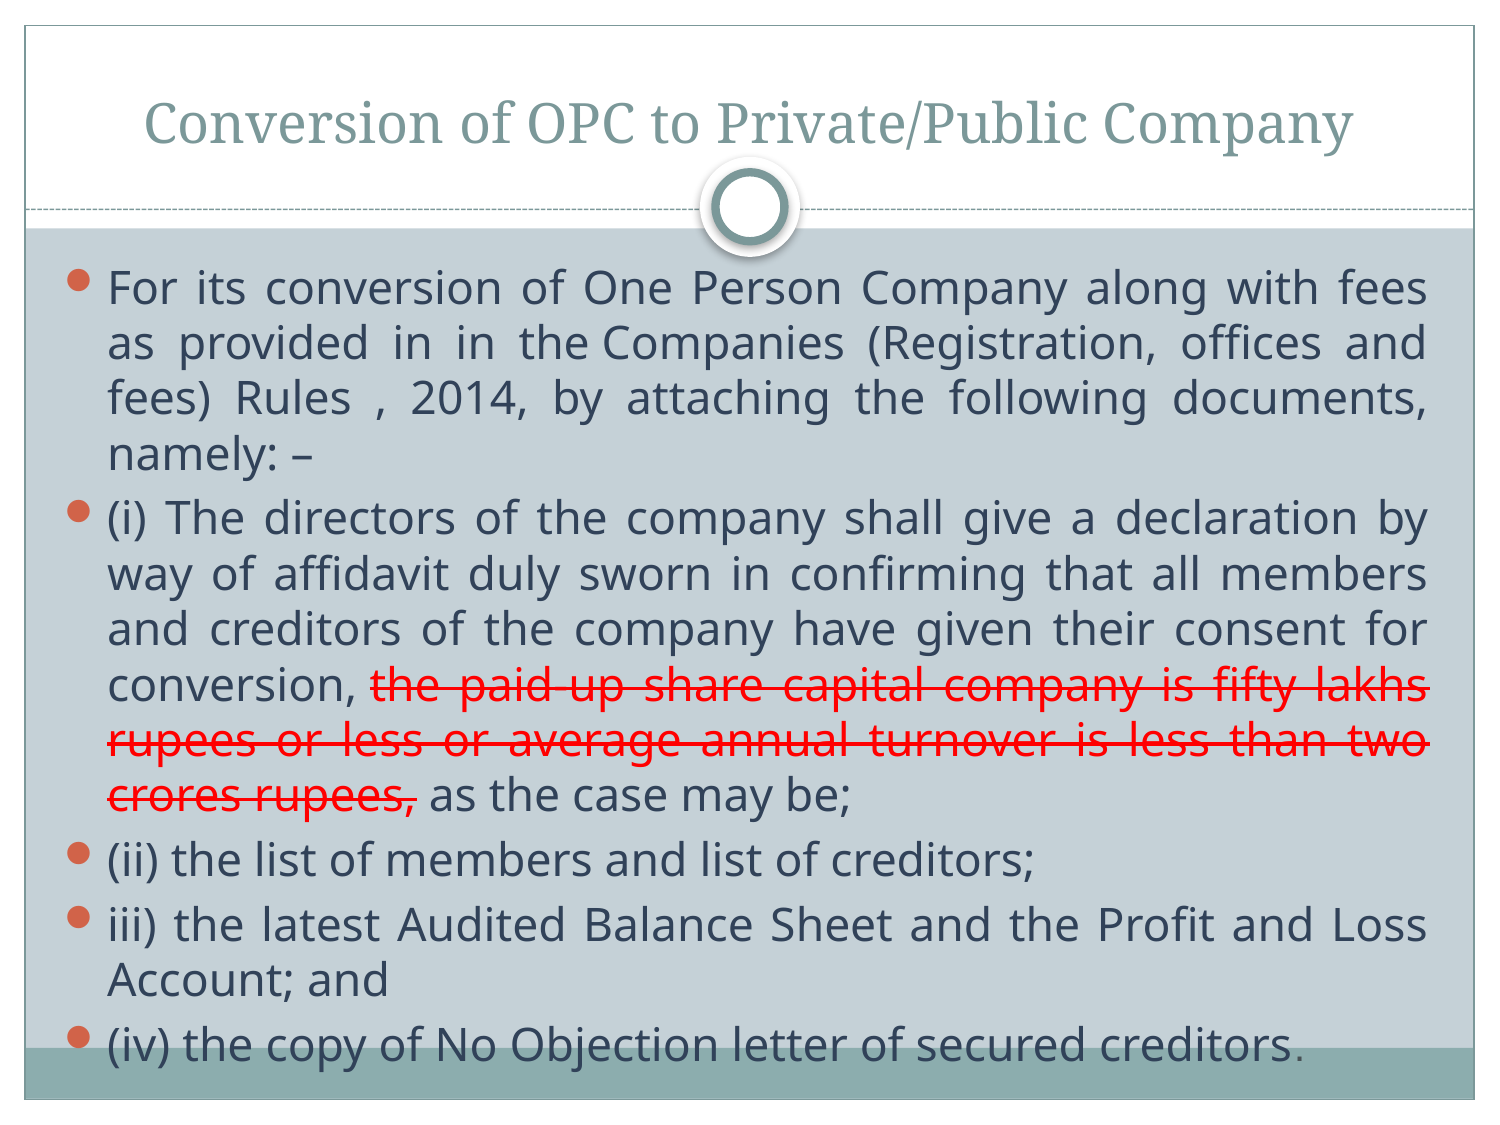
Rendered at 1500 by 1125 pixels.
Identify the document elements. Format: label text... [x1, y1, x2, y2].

list For its conversion of One Person Company along with fees as provided in in the Companies (Registration, offices and fees) Rules , 2014, by attaching the following documents, namely: – (i) The directors of the company shall give a declaration by way of affidavit duly sworn in confirming that all members and creditors of the company have given their consent for conversion, the paid-up share capital company is fifty lakhs rupees or less or average annual turnover is less than two crores rupees, as the case may be; (ii) the list of members and list of creditors; iii) the latest Audited Balance Sheet and the Profit and Loss Account; and (iv) the copy of No Objection letter of secured creditors. [49, 250, 1445, 1088]
title Conversion of OPC to Private/Public Company [49, 37, 1450, 162]
